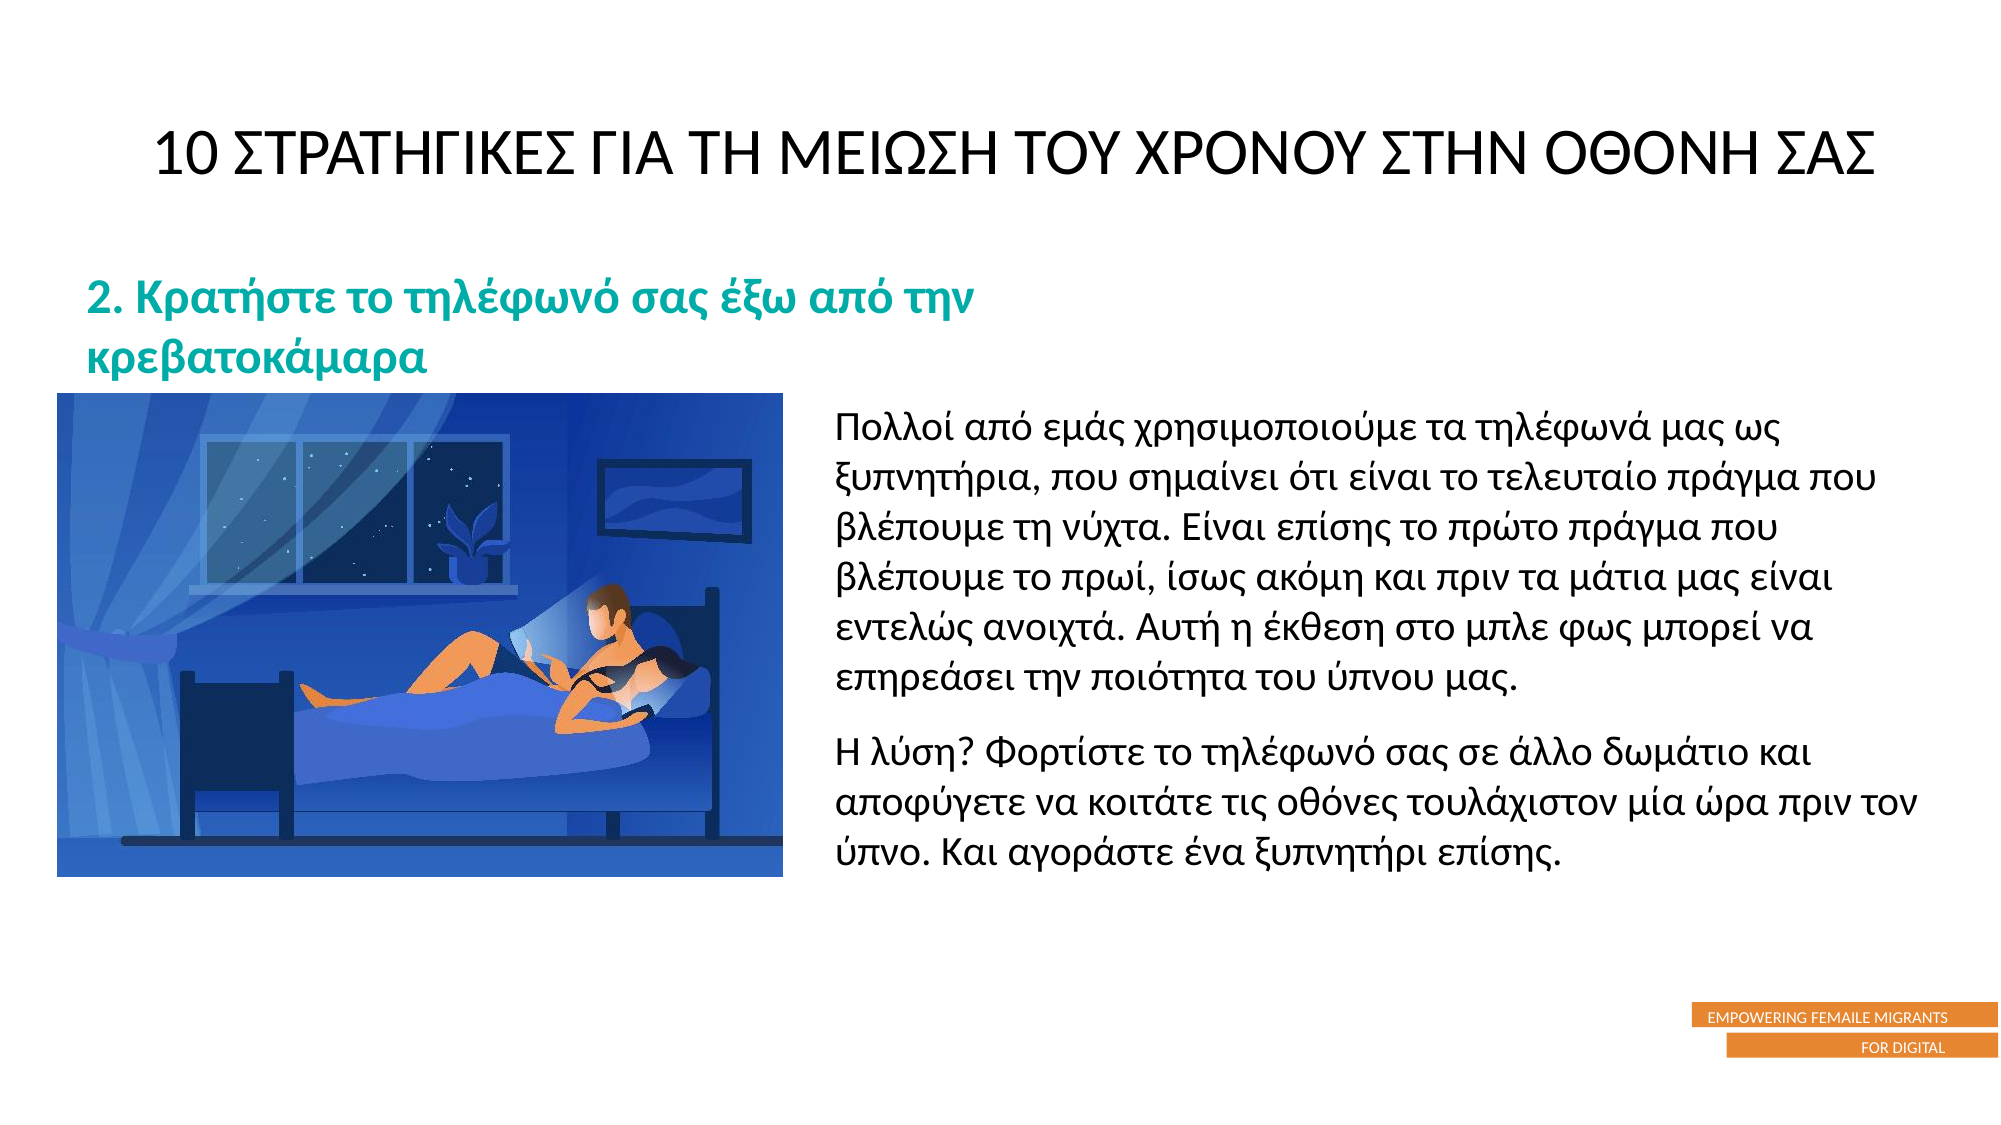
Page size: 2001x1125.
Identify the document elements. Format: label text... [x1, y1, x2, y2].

picture [57, 393, 783, 878]
text_box Πολλοί από εμάς χρησιμοποιούμε τα τηλέφωνά μας ως ξυπνητήρια, που σημαίνει ότι είναι το τελευταίο πράγμα που βλέπουμε τη νύχτα. Είναι επίσης το πρώτο πράγμα που βλέπουμε το πρωί, ίσως ακόμη και πριν τα μάτια μας είναι εντελώς ανοιχτά. Αυτή η έκθεση στο μπλε φως μπορεί να επηρεάσει την ποιότητα του ύπνου μας. Η λύση? Φορτίστε το τηλέφωνό σας σε άλλο δωμάτιο και αποφύγετε να κοιτάτε τις οθόνες τουλάχιστον μία ώρα πριν τον ύπνο. Και αγοράστε ένα ξυπνητήρι επίσης. [824, 393, 1967, 1125]
text_box 10 ΣΤΡΑΤΗΓΙΚΕΣ ΓΙΑ ΤΗ ΜΕΙΩΣΗ ΤΟΥ ΧΡΟΝΟΥ ΣΤΗΝ ΟΘΟΝΗ ΣΑΣ [121, 102, 1907, 209]
text_box 2. Κρατήστε το τηλέφωνό σας έξω από την κρεβατοκάμαρα [76, 258, 1218, 1082]
